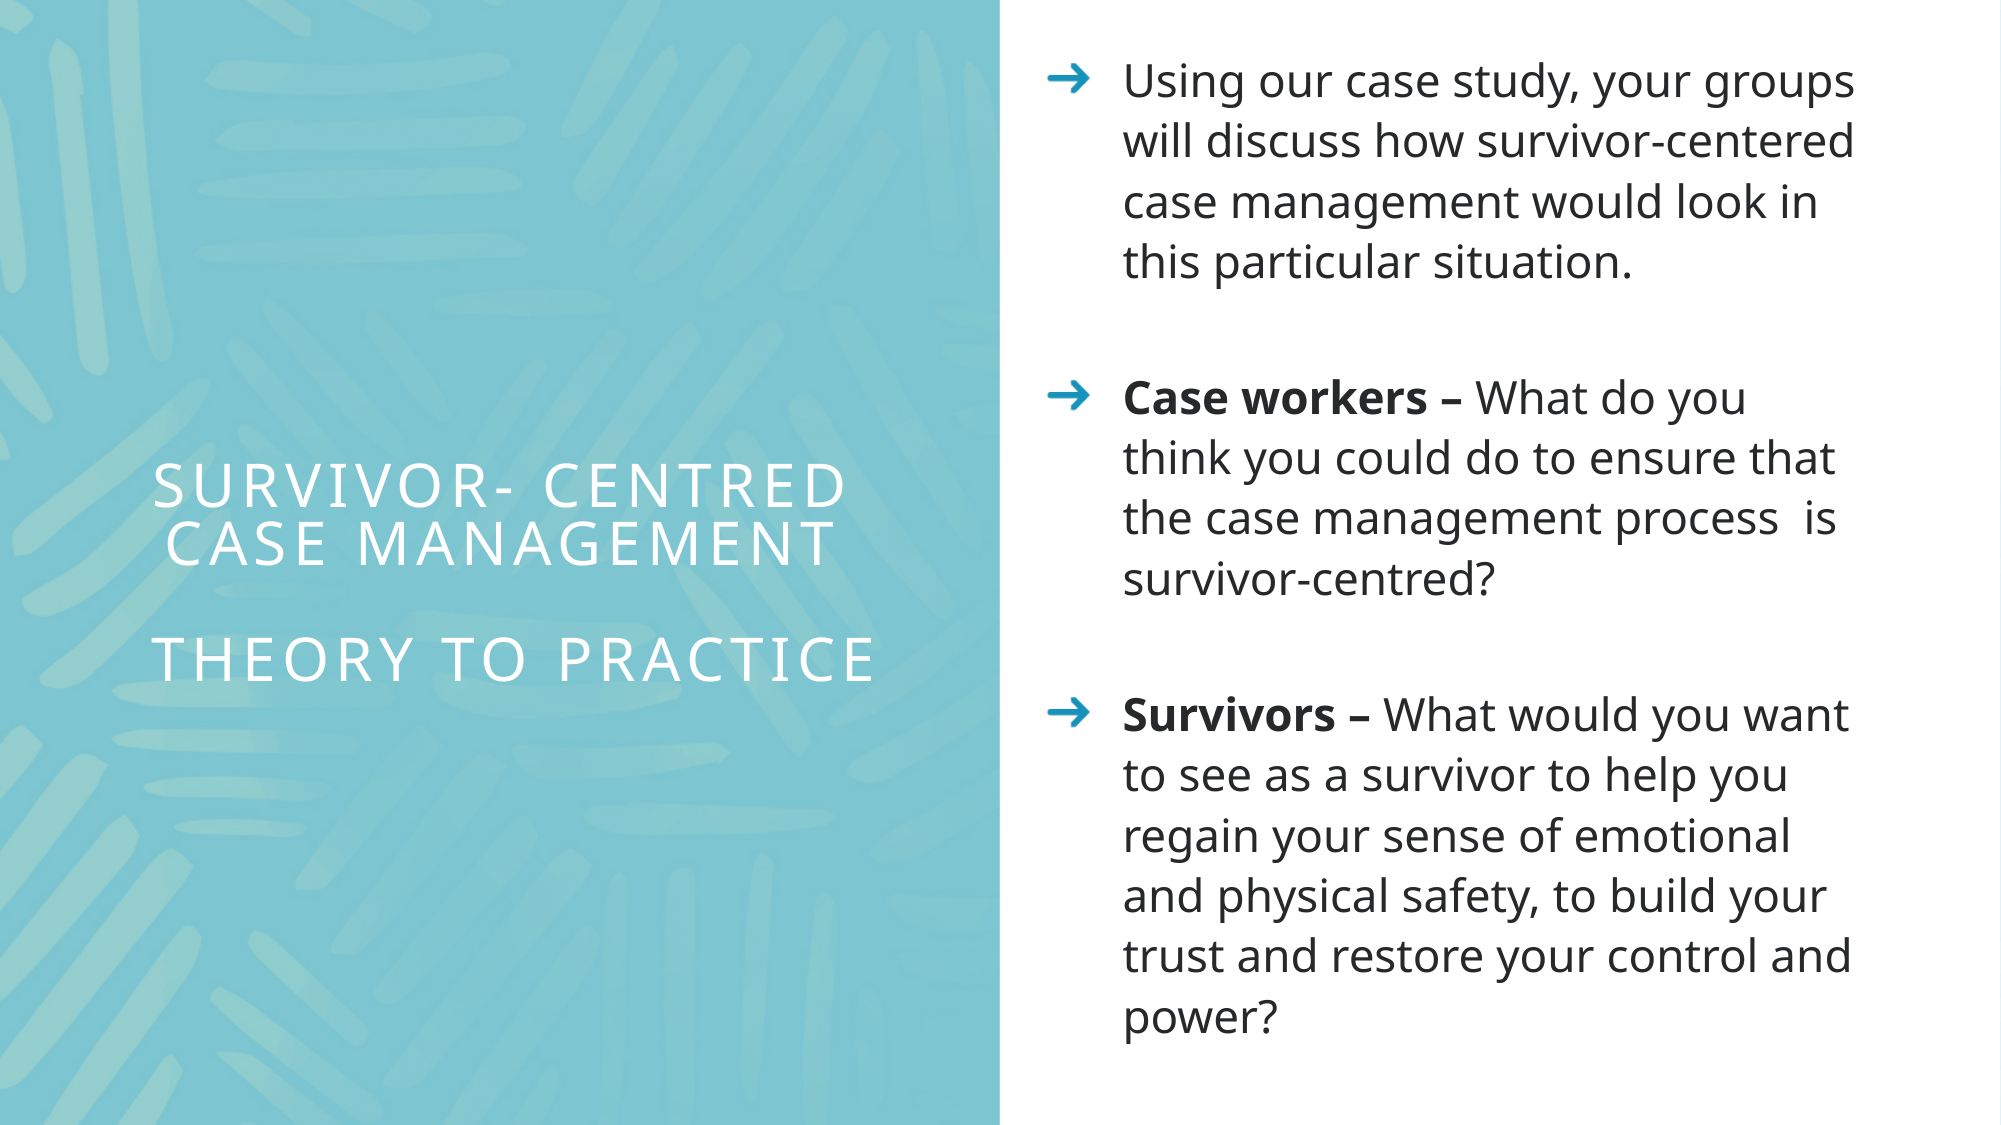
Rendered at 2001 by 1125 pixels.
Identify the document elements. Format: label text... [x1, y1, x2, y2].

title Survivor- centred case management theory to practice [111, 450, 895, 704]
picture [0, 0, 2001, 1125]
picture [1047, 379, 1091, 412]
list Using our case study, your groups will discuss how survivor-centered case management would look in this particular situation. Case workers – What do you think you could do to ensure that the case management process is survivor-centred? Survivors – What would you want to see as a survivor to help you regain your sense of emotional and physical safety, to build your trust and restore your control and power? [1039, 190, 1866, 1125]
picture [1047, 696, 1091, 729]
